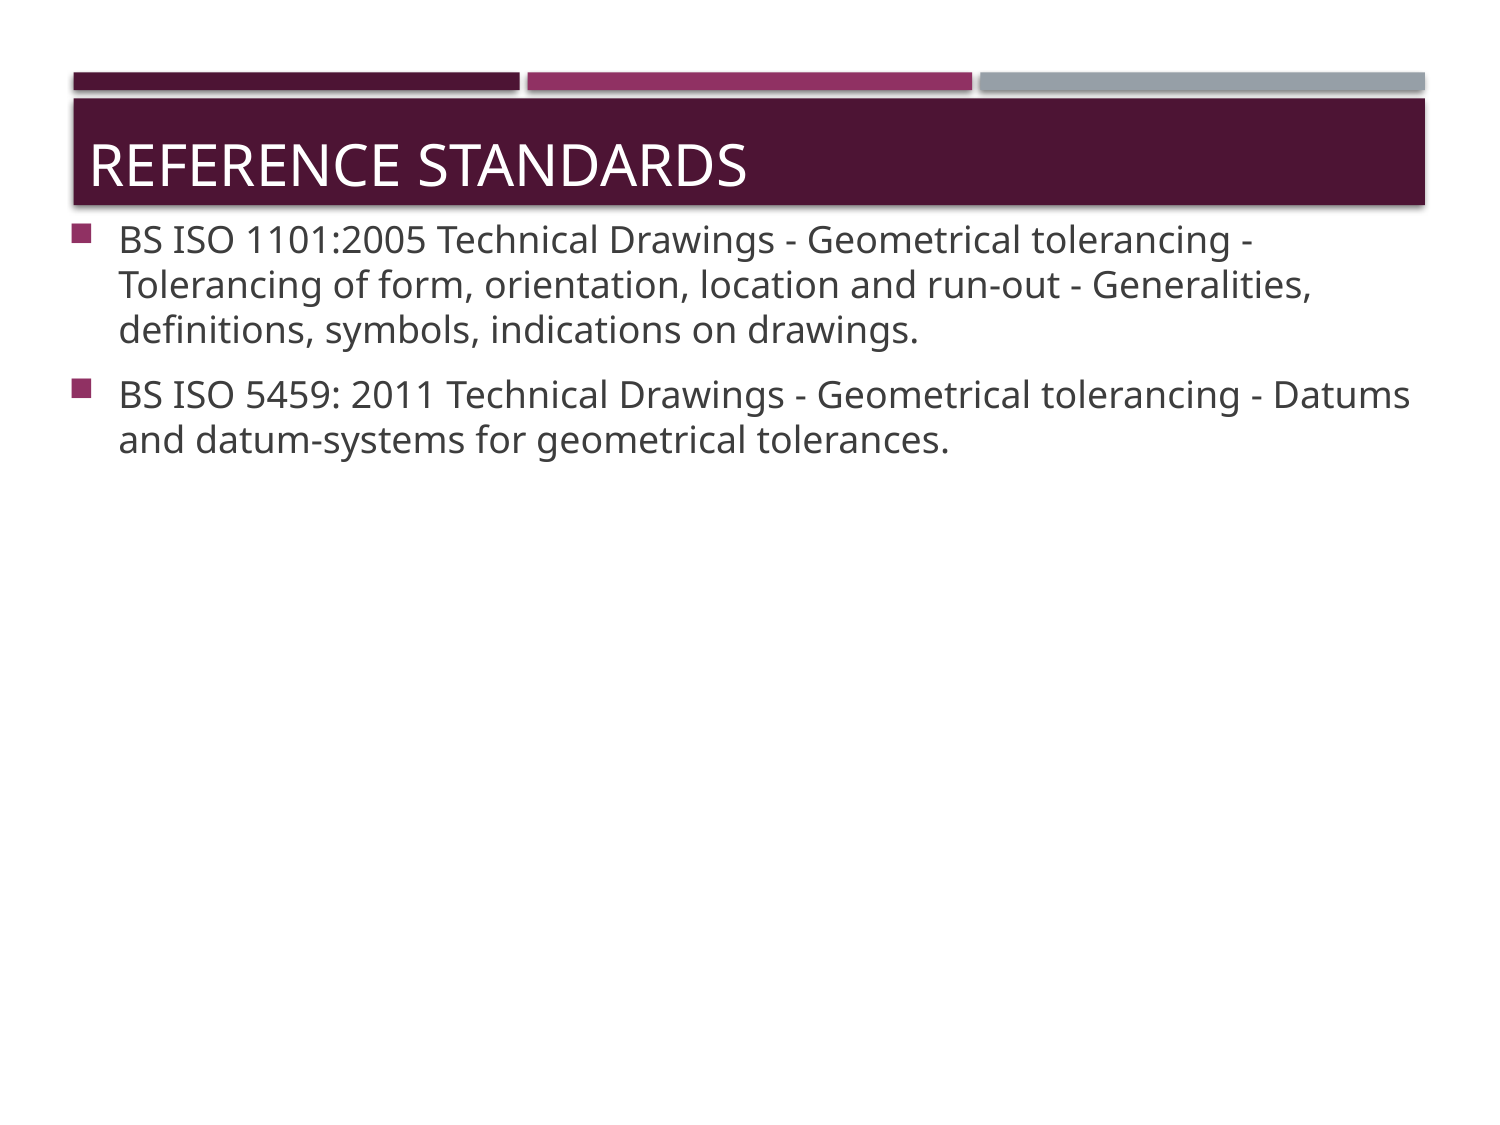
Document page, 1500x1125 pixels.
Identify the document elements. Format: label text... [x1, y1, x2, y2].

title Reference Standards [73, 98, 1425, 206]
list BS ISO 1101:2005 Technical Drawings - Geometrical tolerancing - Tolerancing of form, orientation, location and run-out - Generalities, definitions, symbols, indications on drawings. BS ISO 5459: 2011 Technical Drawings - Geometrical tolerancing - Datums and datum-systems for geometrical tolerances. [53, 208, 1447, 878]
